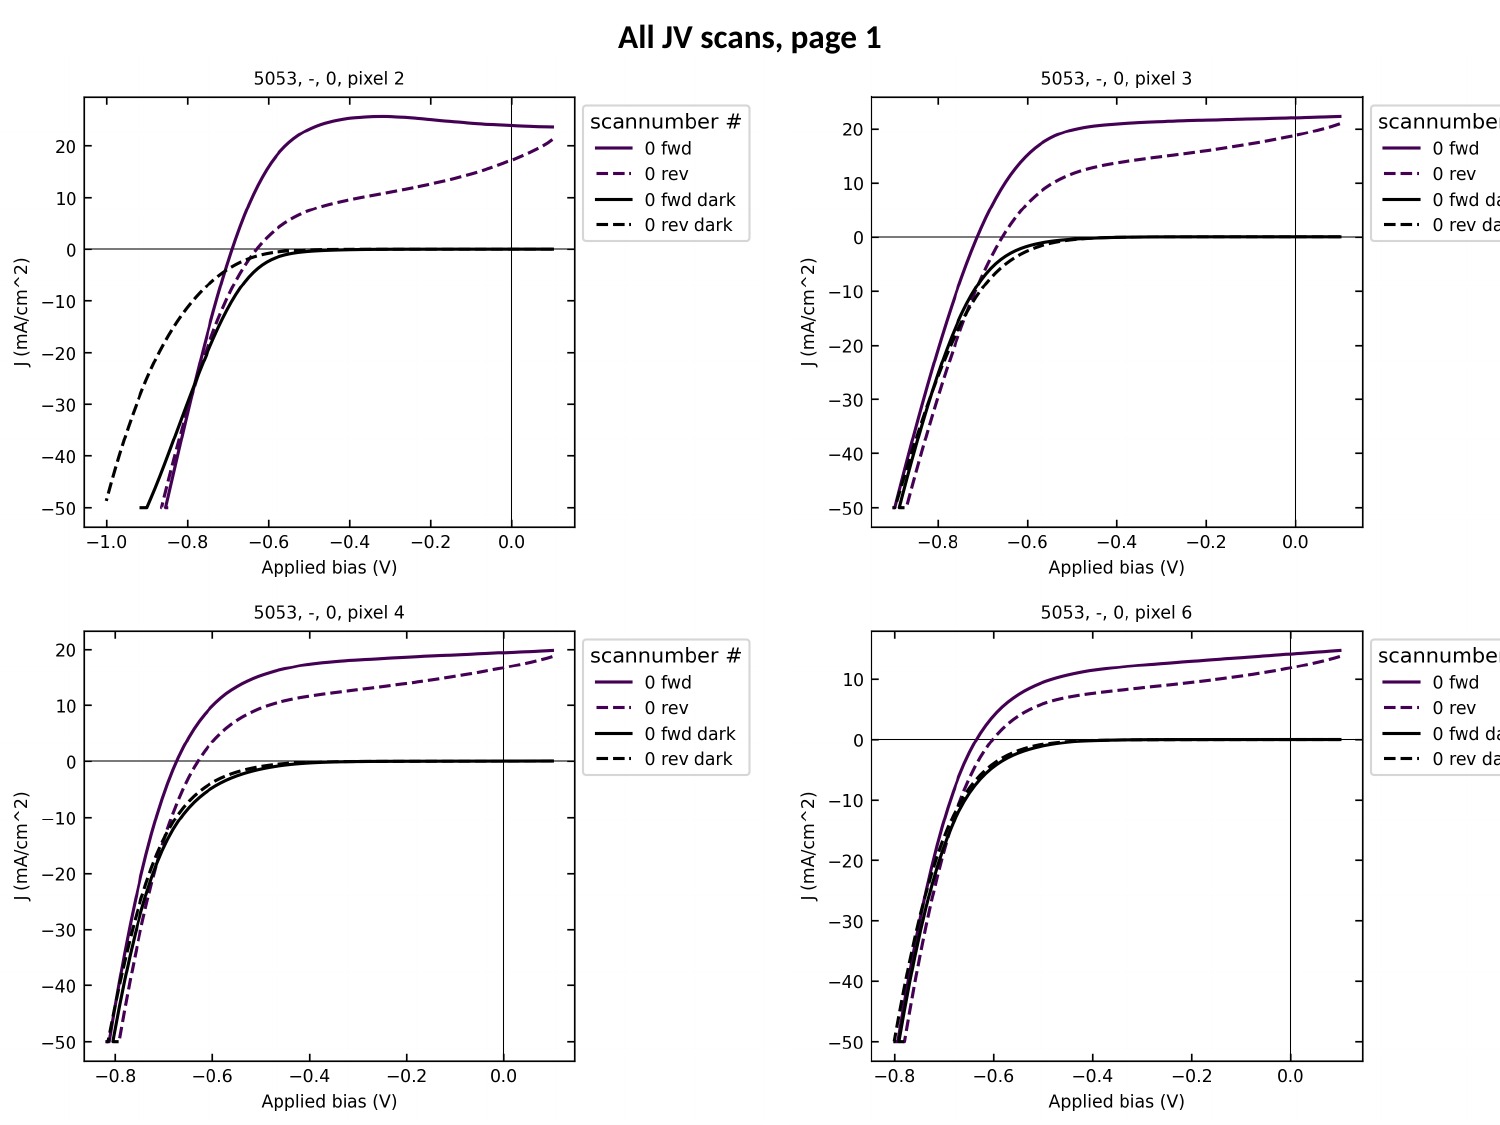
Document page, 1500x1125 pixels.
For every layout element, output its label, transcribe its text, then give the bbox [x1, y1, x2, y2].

picture [787, 56, 1500, 1125]
title All JV scans, page 1 [0, 0, 1500, 75]
picture [0, 56, 764, 1125]
